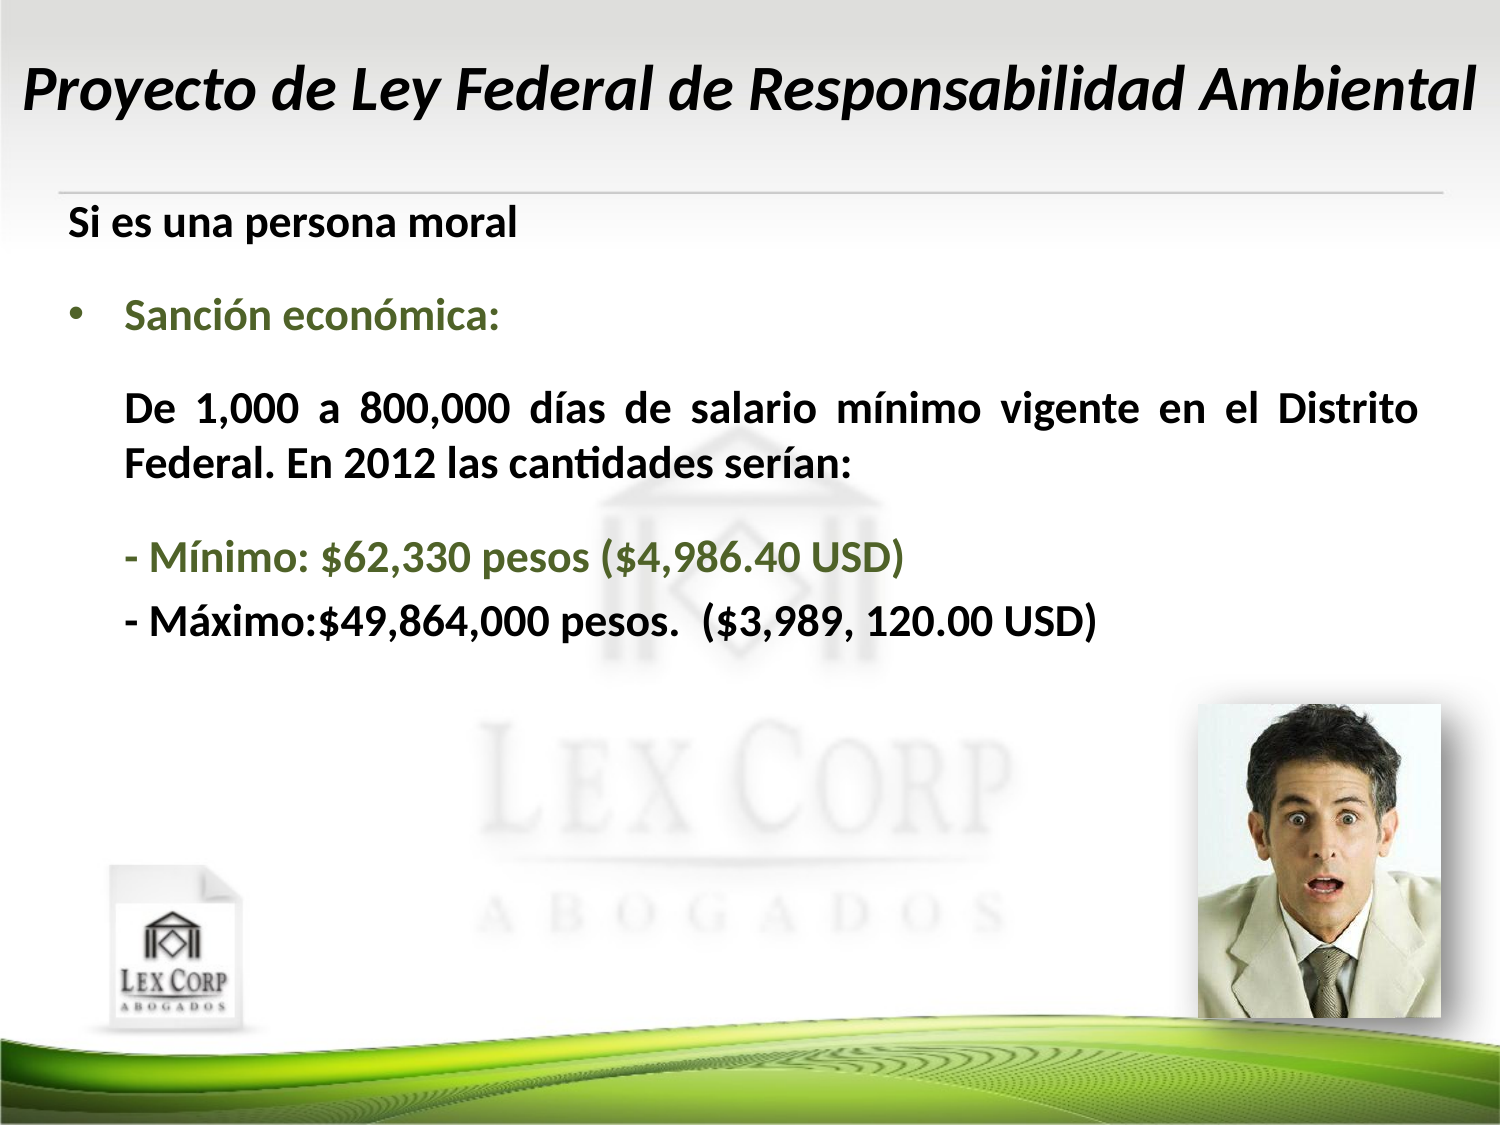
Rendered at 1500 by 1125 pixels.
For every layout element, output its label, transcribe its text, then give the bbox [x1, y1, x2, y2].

list Si es una persona moral Sanción económica: De 1,000 a 800,000 días de salario mínimo vigente en el Distrito Federal. En 2012 las cantidades serían: - Mínimo: $62,330 pesos ($4,986.40 USD) - Máximo:$49,864,000 pesos. ($3,989, 120.00 USD) [53, 184, 1436, 928]
text_box Proyecto de Ley Federal de Responsabilidad Ambiental [0, 0, 1500, 170]
picture [0, 170, 1500, 1125]
